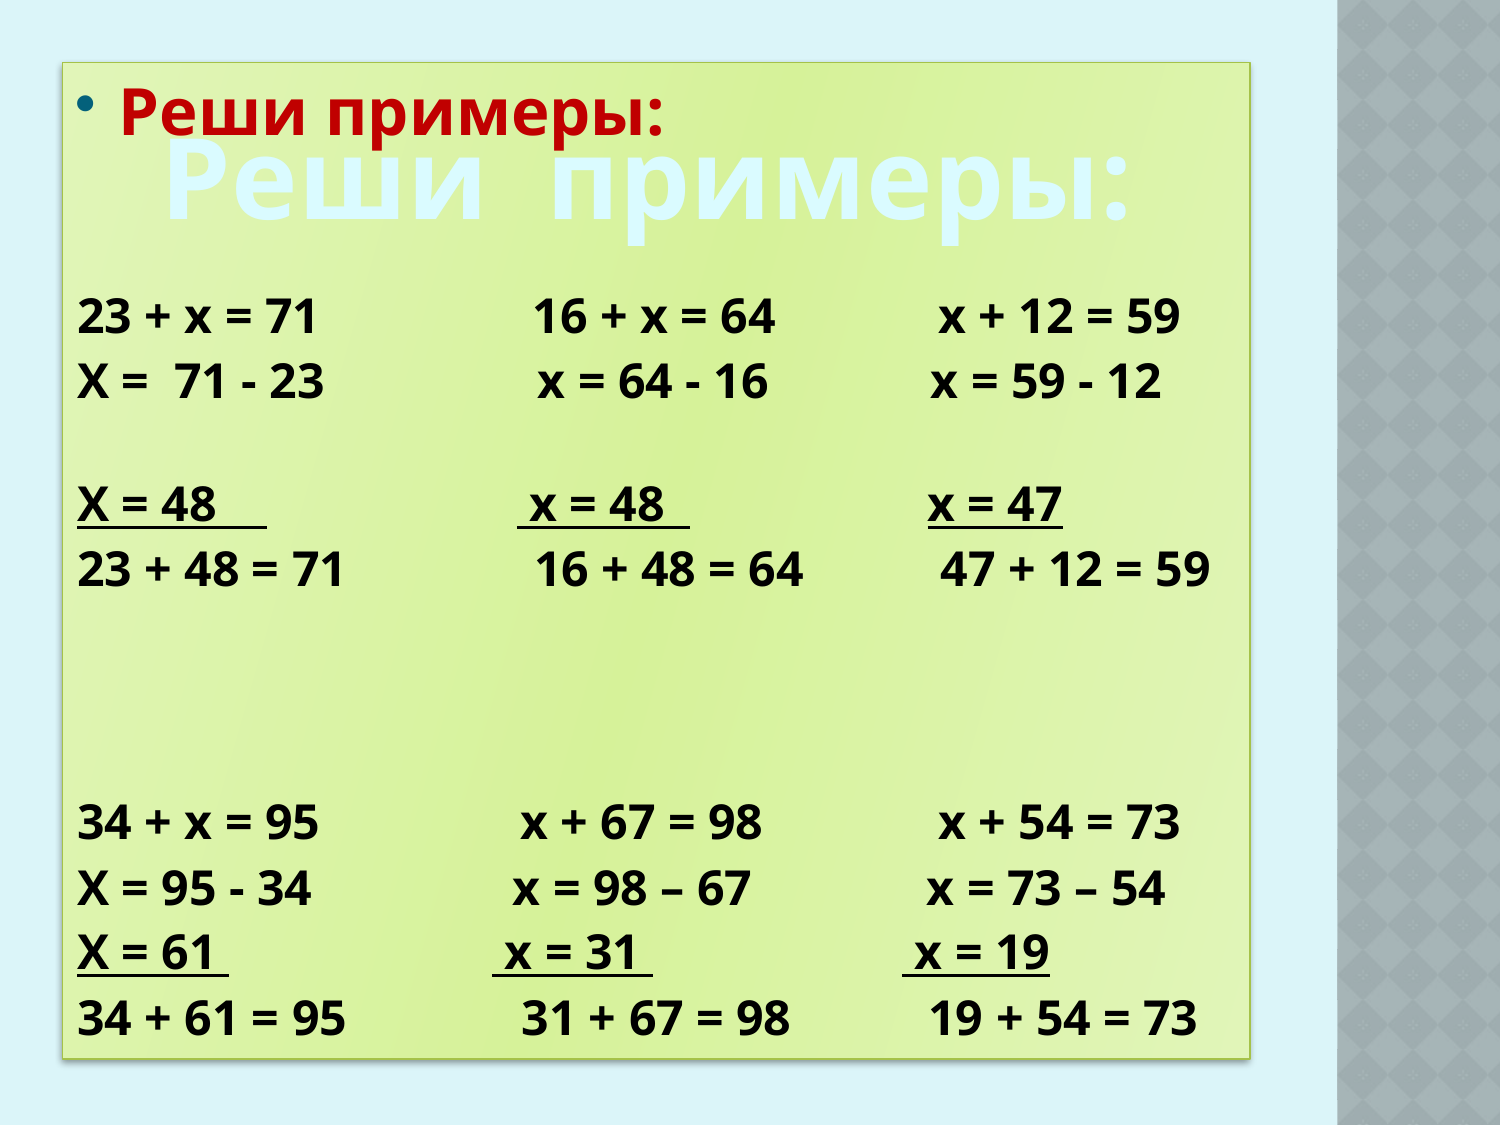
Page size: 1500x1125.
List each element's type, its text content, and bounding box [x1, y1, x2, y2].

text_box [125, 87, 1063, 238]
list Реши примеры: 23 + х = 71 16 + х = 64 х + 12 = 59 Х = 71 - 23 х = 64 - 16 х = 59 - 12 Х = 48 х = 48 х = 47 23 + 48 = 71 16 + 48 = 64 47 + 12 = 59 34 + х = 95 х + 67 = 98 х + 54 = 73 Х = 95 - 34 х = 98 – 67 х = 73 – 54 Х = 61 х = 31 х = 19 34 + 61 = 95 31 + 67 = 98 19 + 54 = 73 [62, 62, 1251, 1060]
text_box Реши примеры: [137, 99, 1156, 250]
